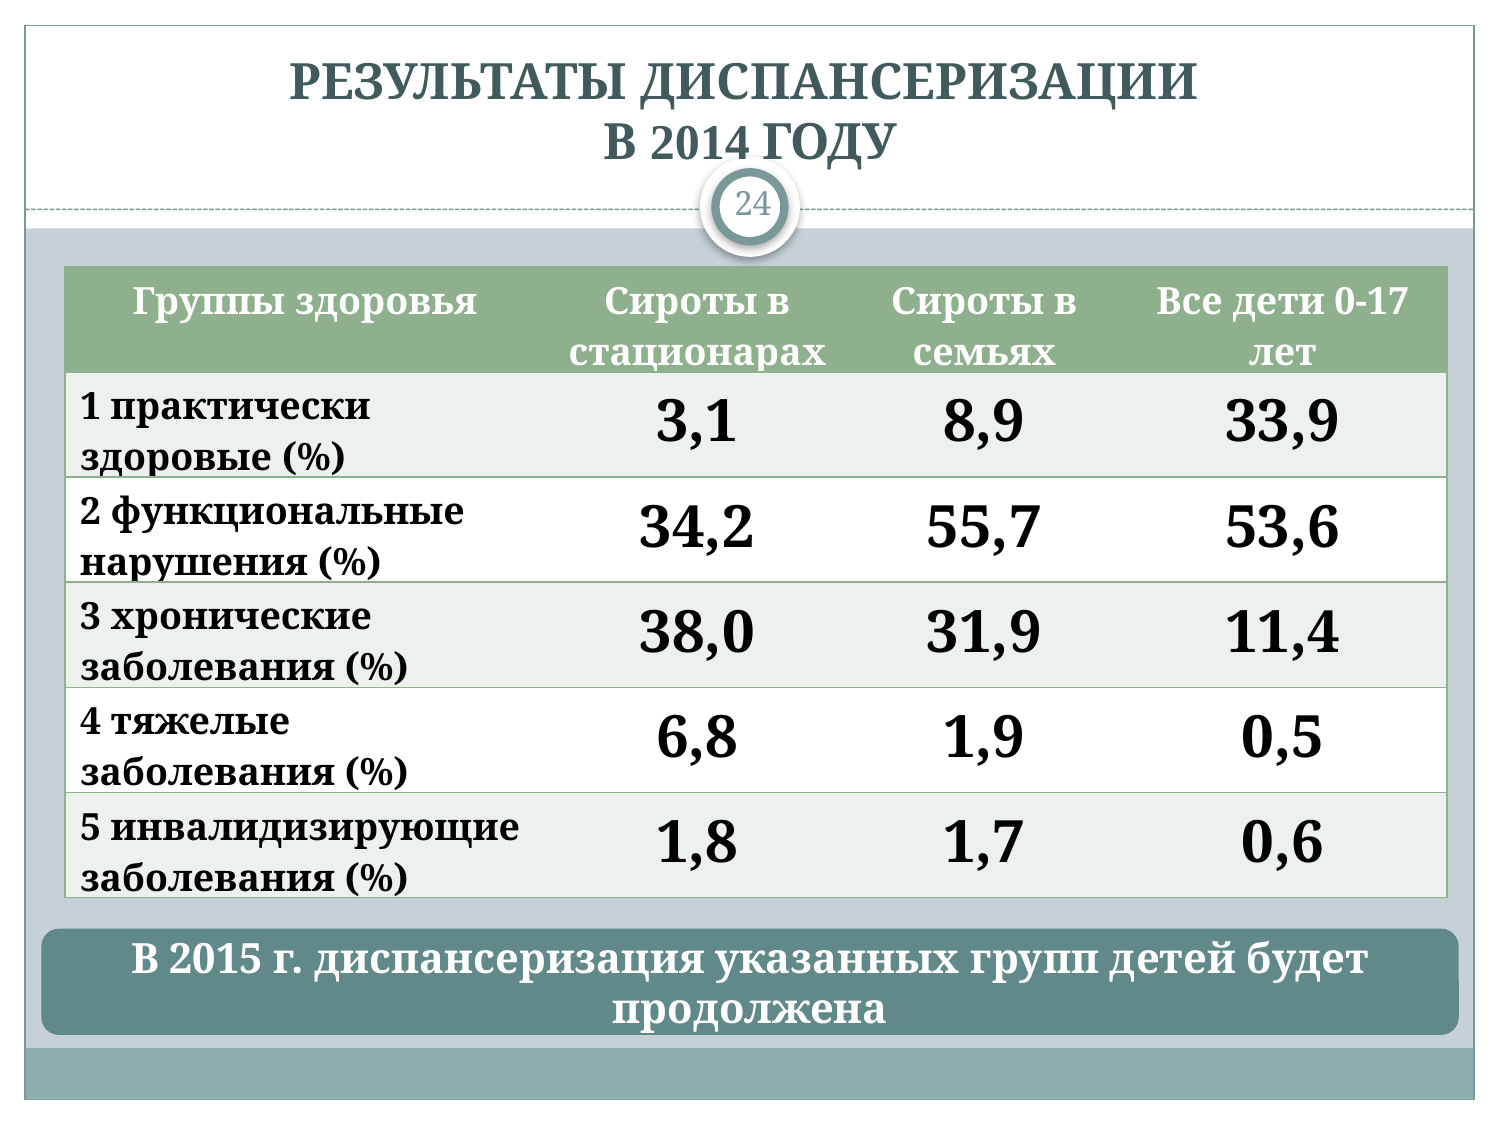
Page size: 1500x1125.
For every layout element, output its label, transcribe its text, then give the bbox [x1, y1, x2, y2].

table_cell 55,7 [850, 478, 1119, 581]
table_cell 1,7 [850, 793, 1119, 897]
table_header Сироты в стационарах [545, 268, 850, 371]
table_cell 1,9 [850, 688, 1119, 792]
table_cell 11,4 [1119, 583, 1446, 687]
table_cell 53,6 [1119, 478, 1446, 581]
table_cell 0,6 [1119, 793, 1446, 897]
table_cell 4 тяжелые заболевания (%) [66, 688, 545, 792]
table_cell 8,9 [850, 373, 1119, 476]
slide_number 24 [715, 168, 791, 241]
table_header Группы здоровья [66, 268, 545, 371]
table_cell 6,8 [545, 688, 850, 792]
table_cell 33,9 [1119, 373, 1446, 476]
table_header Все дети 0-17 лет [1119, 268, 1446, 371]
table_cell 1,8 [545, 793, 850, 897]
table_cell 0,5 [1119, 688, 1446, 792]
table_cell 5 инвалидизирующие заболевания (%) [66, 793, 545, 897]
text_box В 2015 г. диспансеризация указанных групп детей будет продолжена [40, 927, 1460, 1036]
table_header Сироты в семьях [850, 268, 1119, 371]
text_box РЕЗУЛЬТАТЫ ДИСПАНСЕРИЗАЦИИ В 2014 ГОДУ [88, 42, 1400, 178]
table_cell 38,0 [545, 583, 850, 687]
table_cell 3 хронические заболевания (%) [66, 583, 545, 687]
table_cell 34,2 [545, 478, 850, 581]
table_cell 31,9 [850, 583, 1119, 687]
table_cell 1 практически здоровые (%) [66, 373, 545, 476]
table_cell 3,1 [545, 373, 850, 476]
table_cell 2 функциональные нарушения (%) [66, 478, 545, 581]
